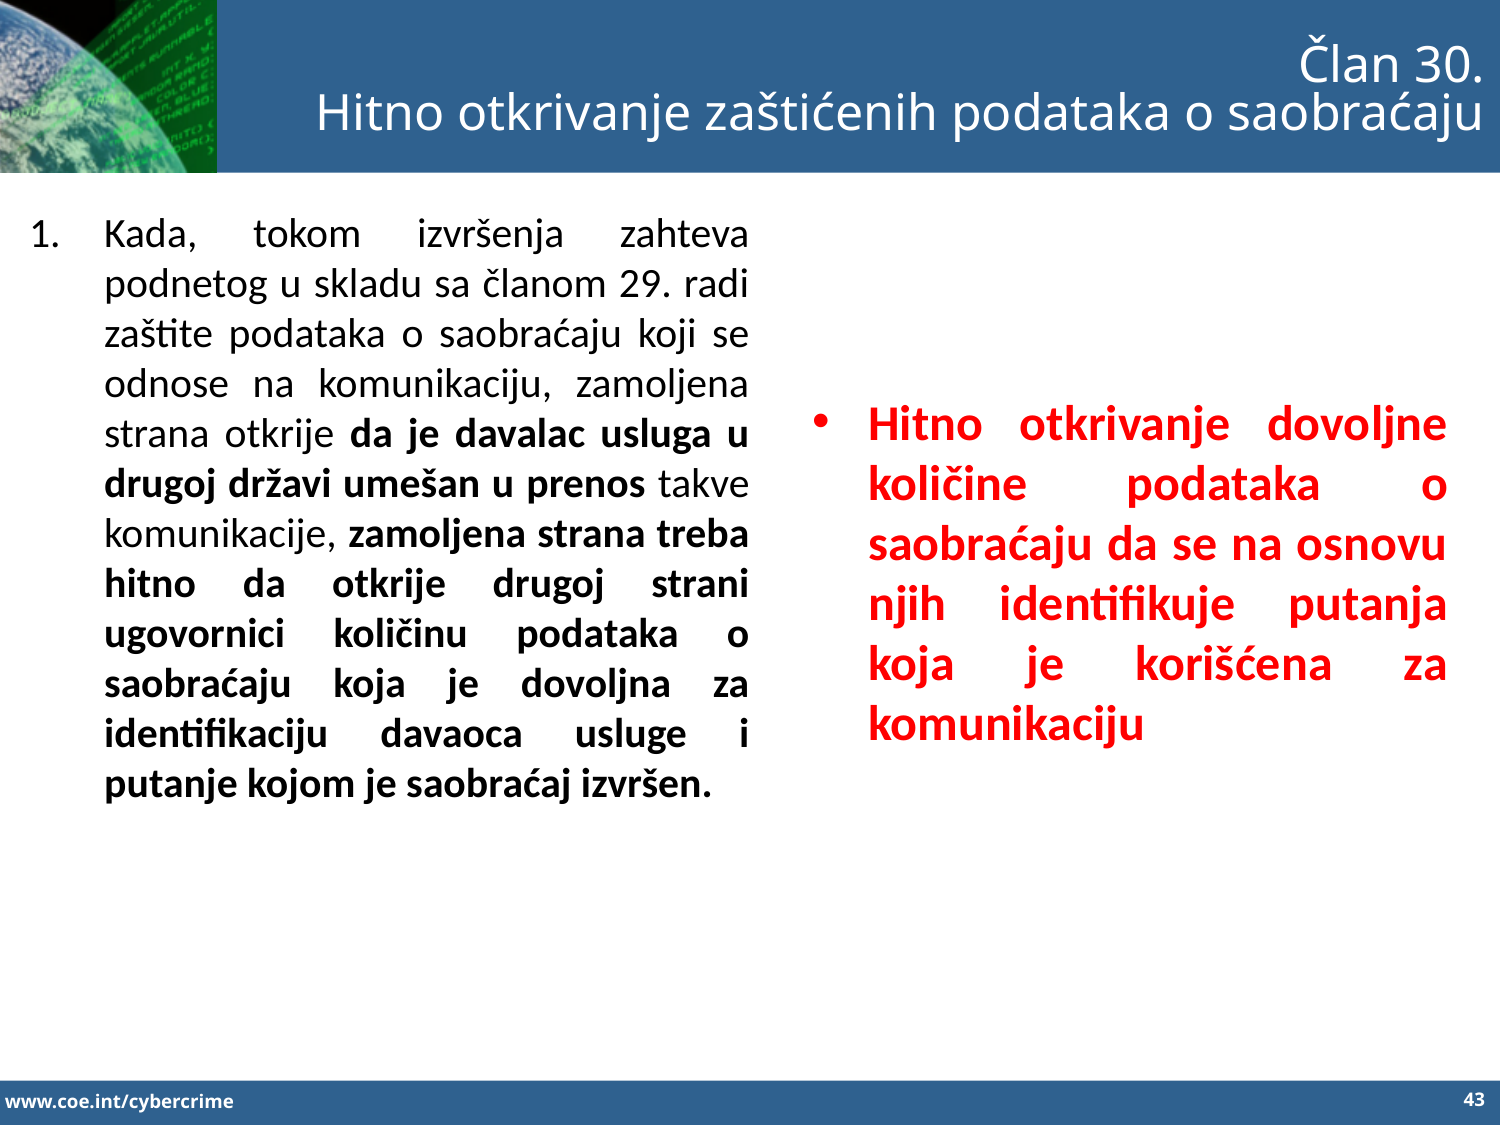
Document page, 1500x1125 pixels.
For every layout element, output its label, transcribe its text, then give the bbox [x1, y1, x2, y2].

text_box Član 30. Hitno otkrivanje zaštićenih podataka o saobraćaju [254, 15, 1500, 168]
text_box Kada, tokom izvršenja zahteva podnetog u skladu sa članom 29. radi zaštite podataka o saobraćaju koji se odnose na komunikaciju, zamoljena strana otkrije da je davalac usluga u drugoj državi umešan u prenos takve komunikacije, zamoljena strana treba hitno da otkrije drugoj strani ugovornici količinu podataka o saobraćaju koja je dovoljna za identifikaciju davaoca usluge i putanje kojom je saobraćaj izvršen. [14, 198, 765, 814]
slide_number 43 [1149, 1079, 1500, 1125]
picture [0, 1, 217, 173]
text_box Hitno otkrivanje dovoljne količine podataka o saobraćaju da se na osnovu njih identifikuje putanja koja je korišćena za komunikaciju [797, 383, 1463, 759]
